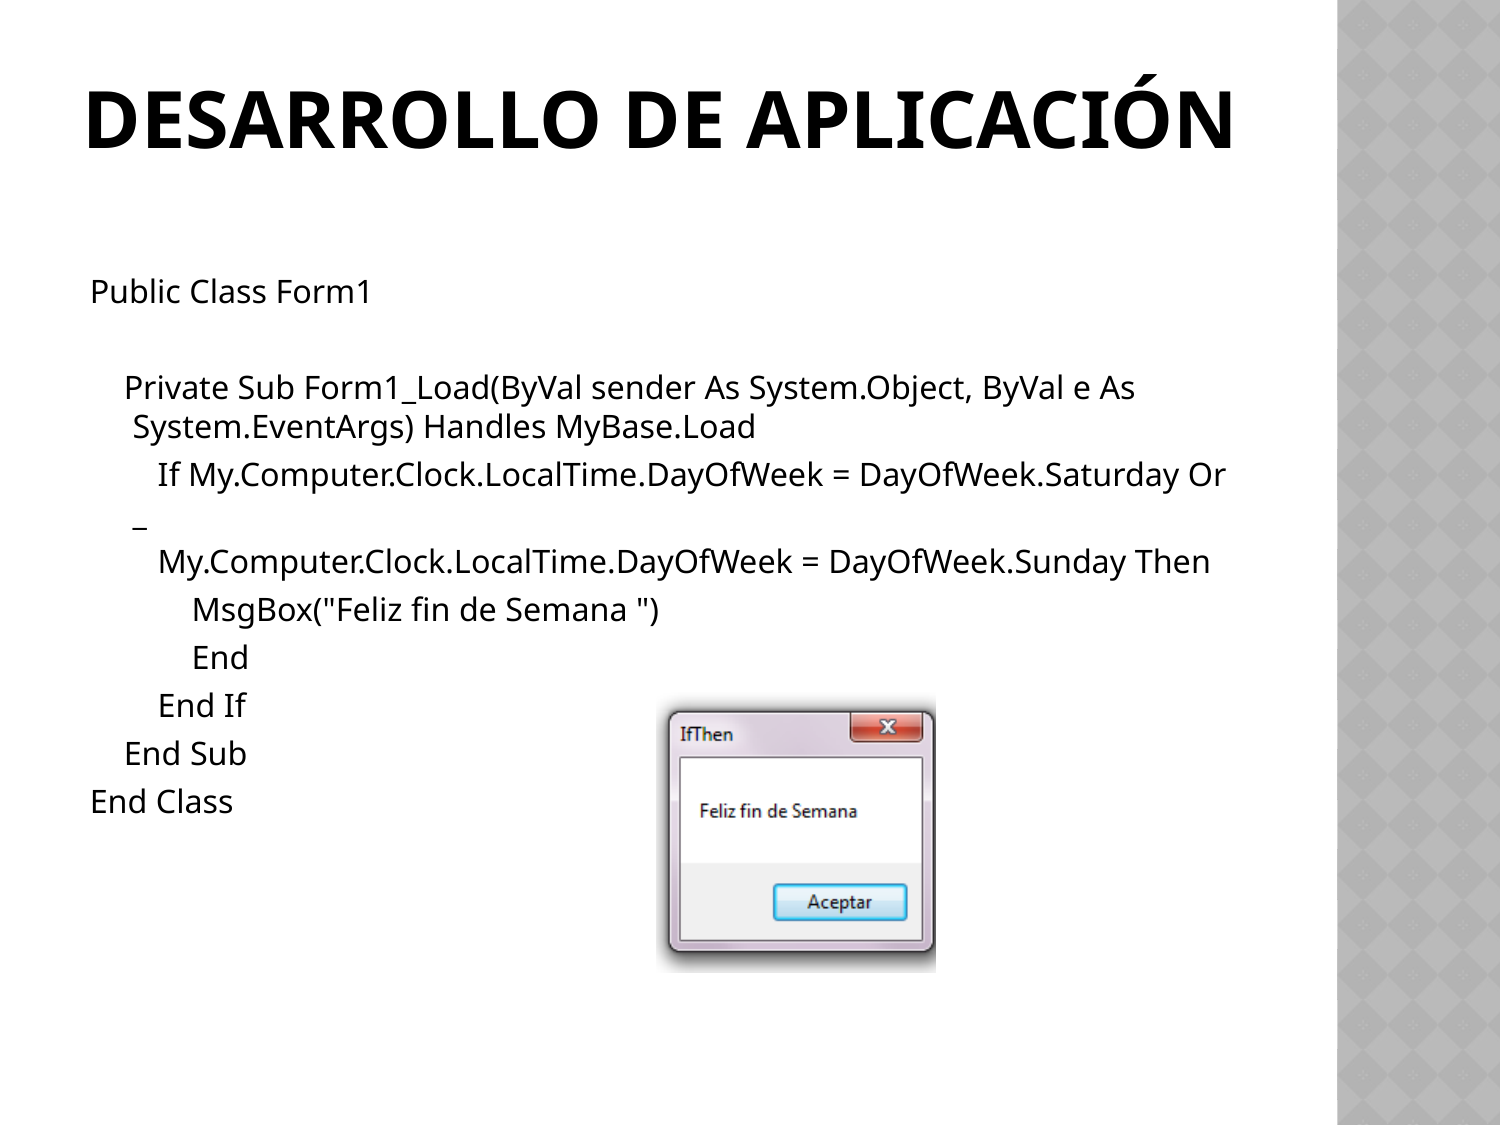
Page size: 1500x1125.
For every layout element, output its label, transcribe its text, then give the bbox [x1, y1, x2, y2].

picture [655, 690, 937, 974]
title Desarrollo de aplicación [75, 52, 1263, 164]
list Public Class Form1 Private Sub Form1_Load(ByVal sender As System.Object, ByVal e As System.EventArgs) Handles MyBase.Load If My.Computer.Clock.LocalTime.DayOfWeek = DayOfWeek.Saturday Or _ My.Computer.Clock.LocalTime.DayOfWeek = DayOfWeek.Sunday Then MsgBox("Feliz fin de Semana ") End End If End Sub End Class [75, 264, 1263, 832]
